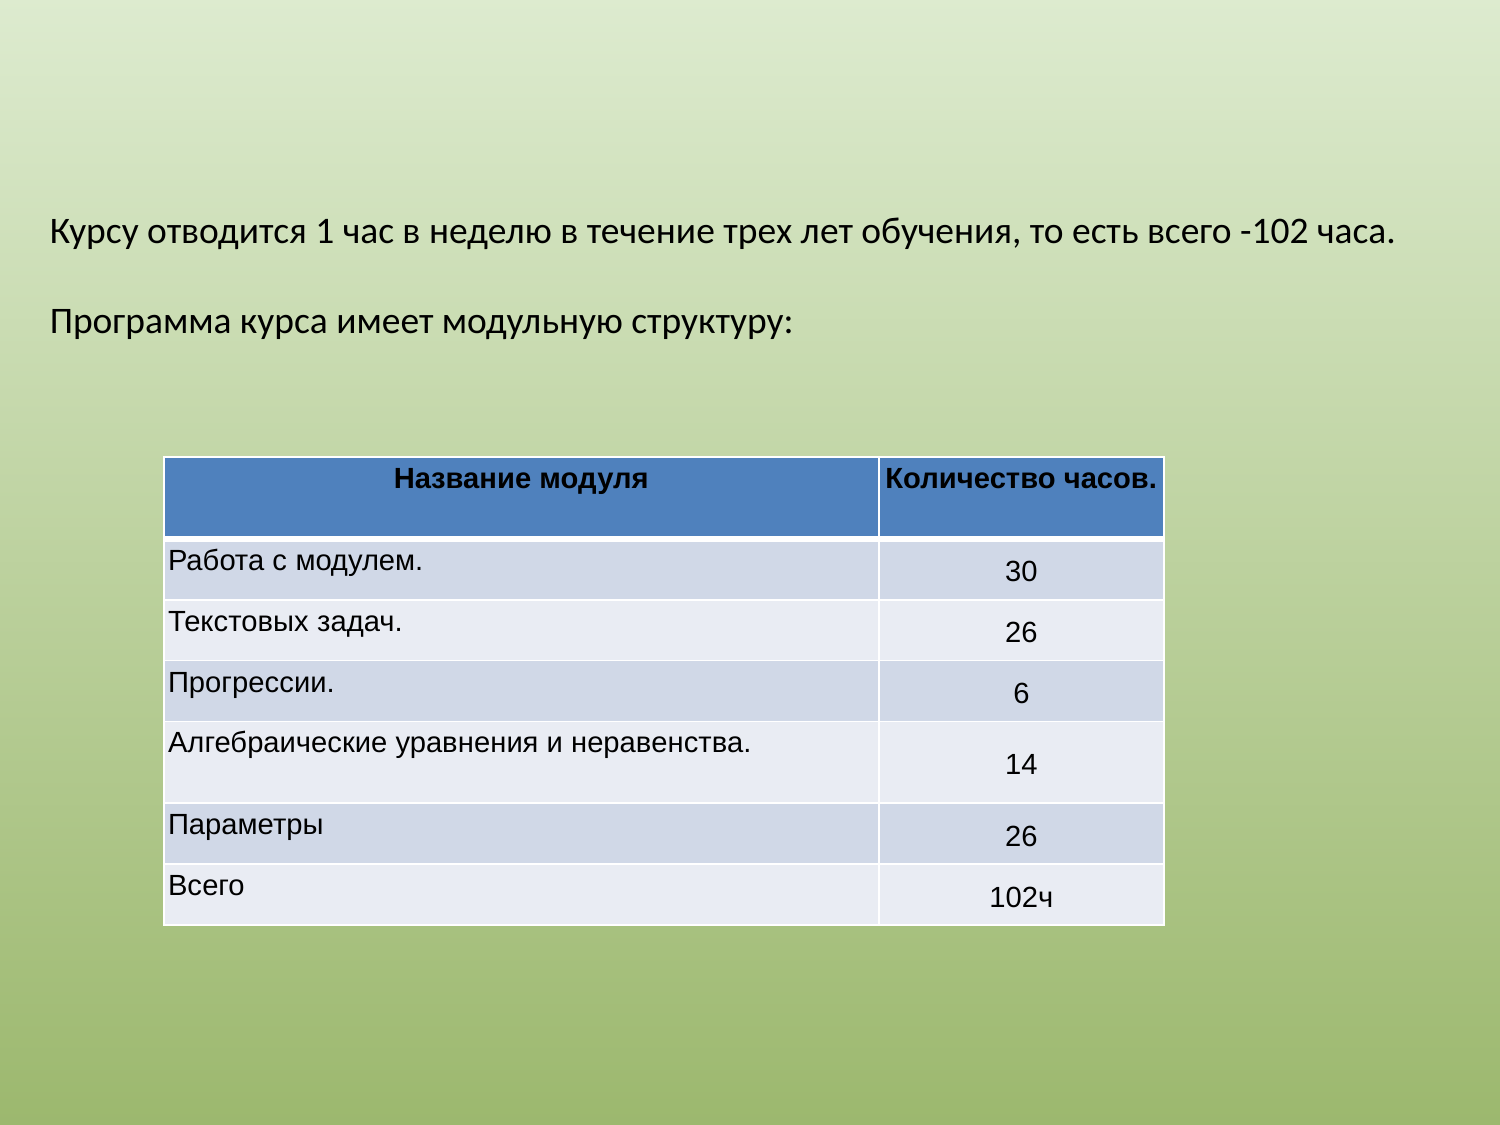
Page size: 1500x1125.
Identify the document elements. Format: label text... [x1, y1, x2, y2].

table_cell 6 [880, 661, 1163, 721]
table_cell 14 [880, 722, 1163, 802]
table_cell Прогрессии. [165, 661, 878, 721]
table_cell Текстовых задач. [165, 601, 878, 660]
table_cell Всего [165, 865, 878, 924]
table_cell Работа с модулем. [165, 542, 878, 599]
table_cell Параметры [165, 804, 878, 863]
table_cell 26 [880, 601, 1163, 660]
table_cell 26 [880, 804, 1163, 863]
table_header Количество часов. [880, 458, 1163, 536]
table_cell Алгебраические уравнения и неравенства. [165, 722, 878, 802]
table_cell 102ч [880, 865, 1163, 924]
table_header Название модуля [165, 458, 878, 536]
text_box Курсу отводится 1 час в неделю в течение трех лет обучения, то есть всего -102 часа. Программа курса имеет модульную структуру: [35, 199, 1430, 439]
table_cell 30 [880, 542, 1163, 599]
